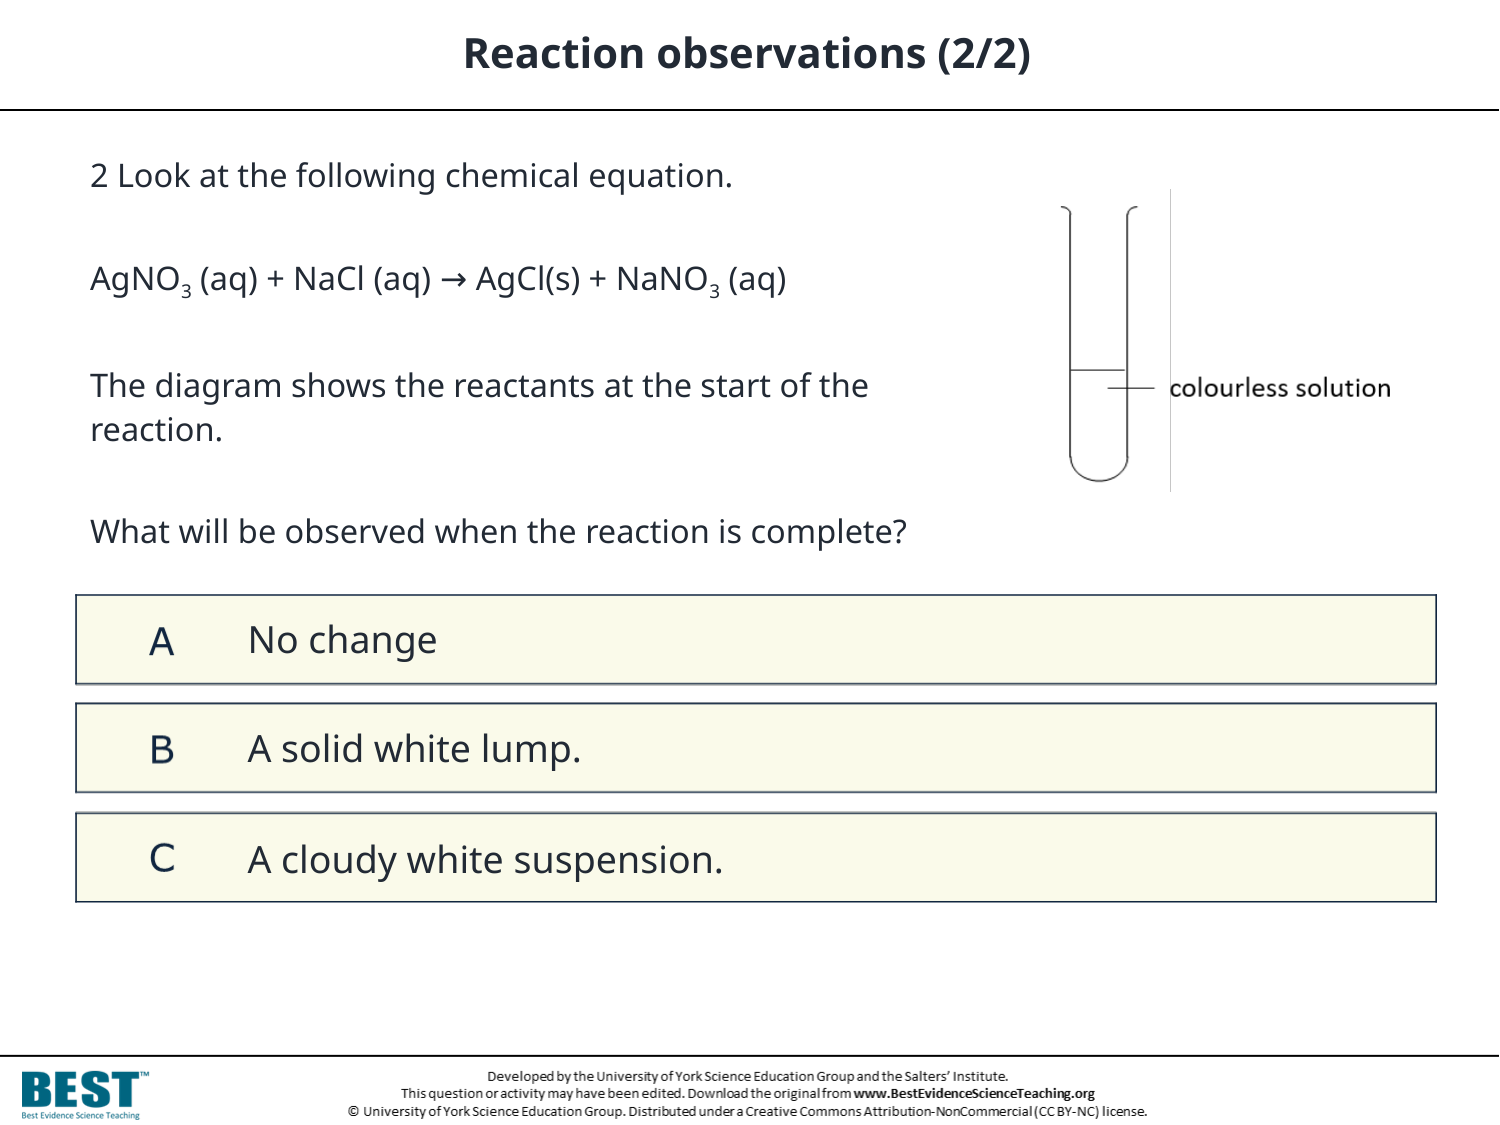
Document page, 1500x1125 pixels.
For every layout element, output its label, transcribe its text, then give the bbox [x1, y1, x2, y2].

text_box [74, 594, 1438, 904]
picture [0, 109, 1500, 1125]
text_box Reaction observations (2/2) [23, 4, 1471, 99]
